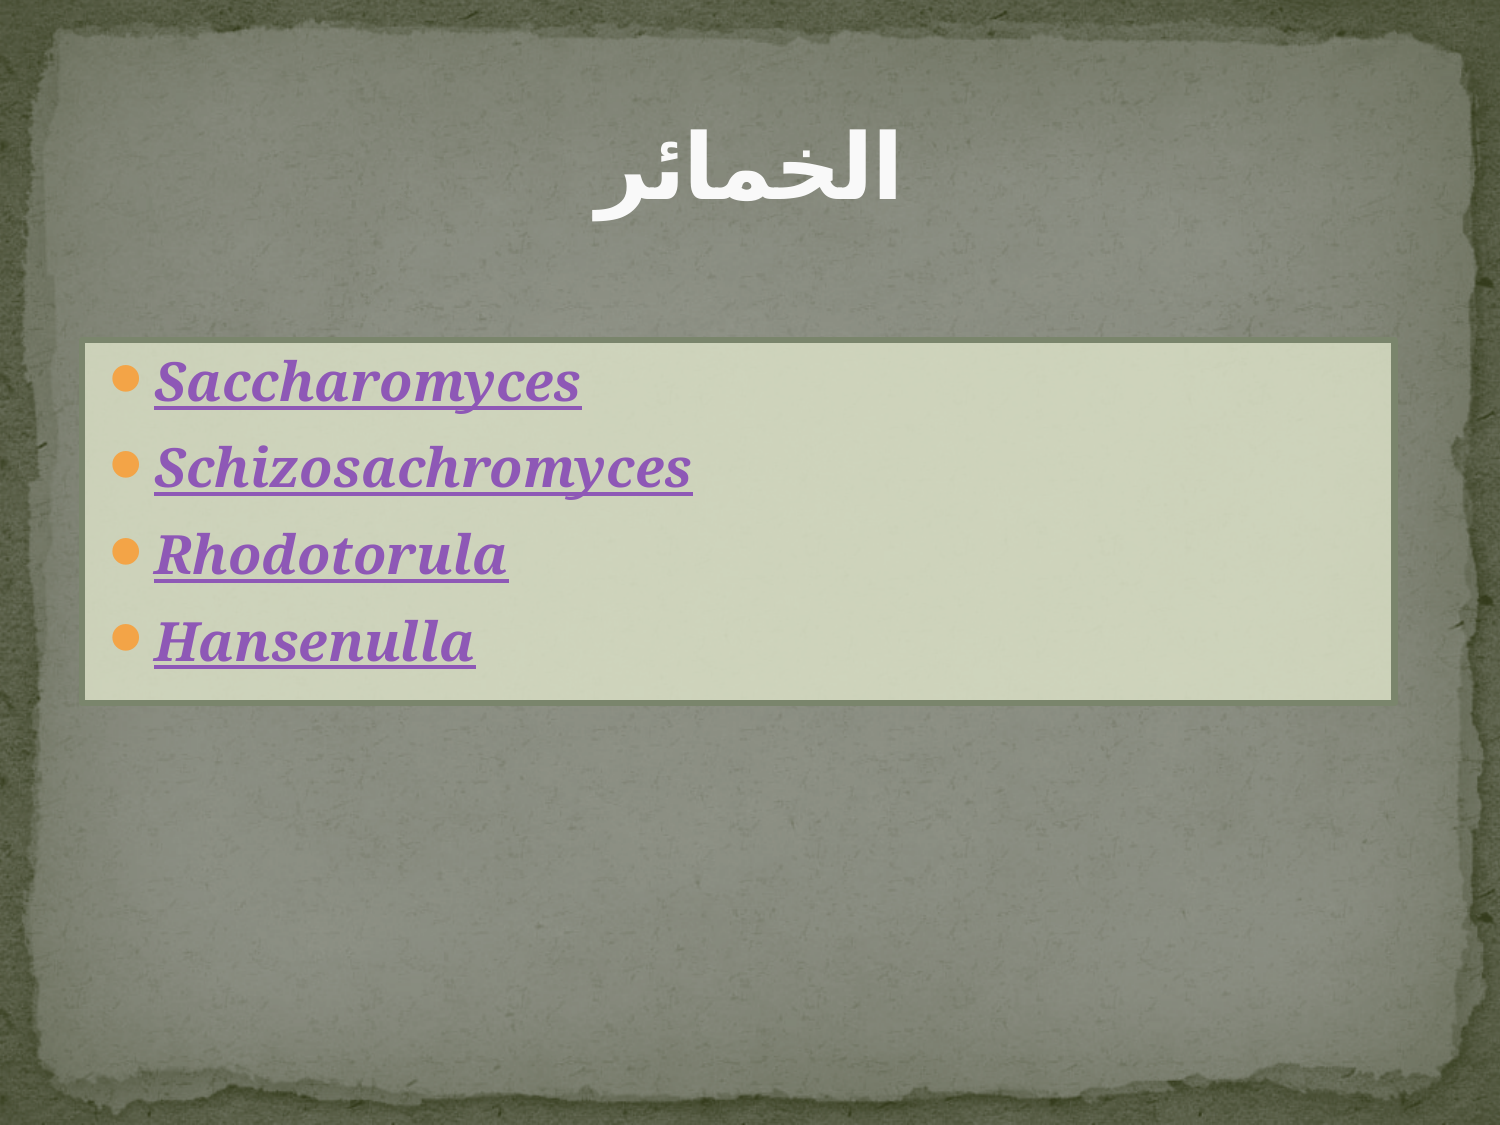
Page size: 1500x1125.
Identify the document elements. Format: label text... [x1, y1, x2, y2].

title الخمائر [74, 24, 1425, 225]
text_box [79, 337, 1398, 706]
list Saccharomyces Schizosachromyces Rhodotorula Hansenulla [93, 339, 1444, 727]
